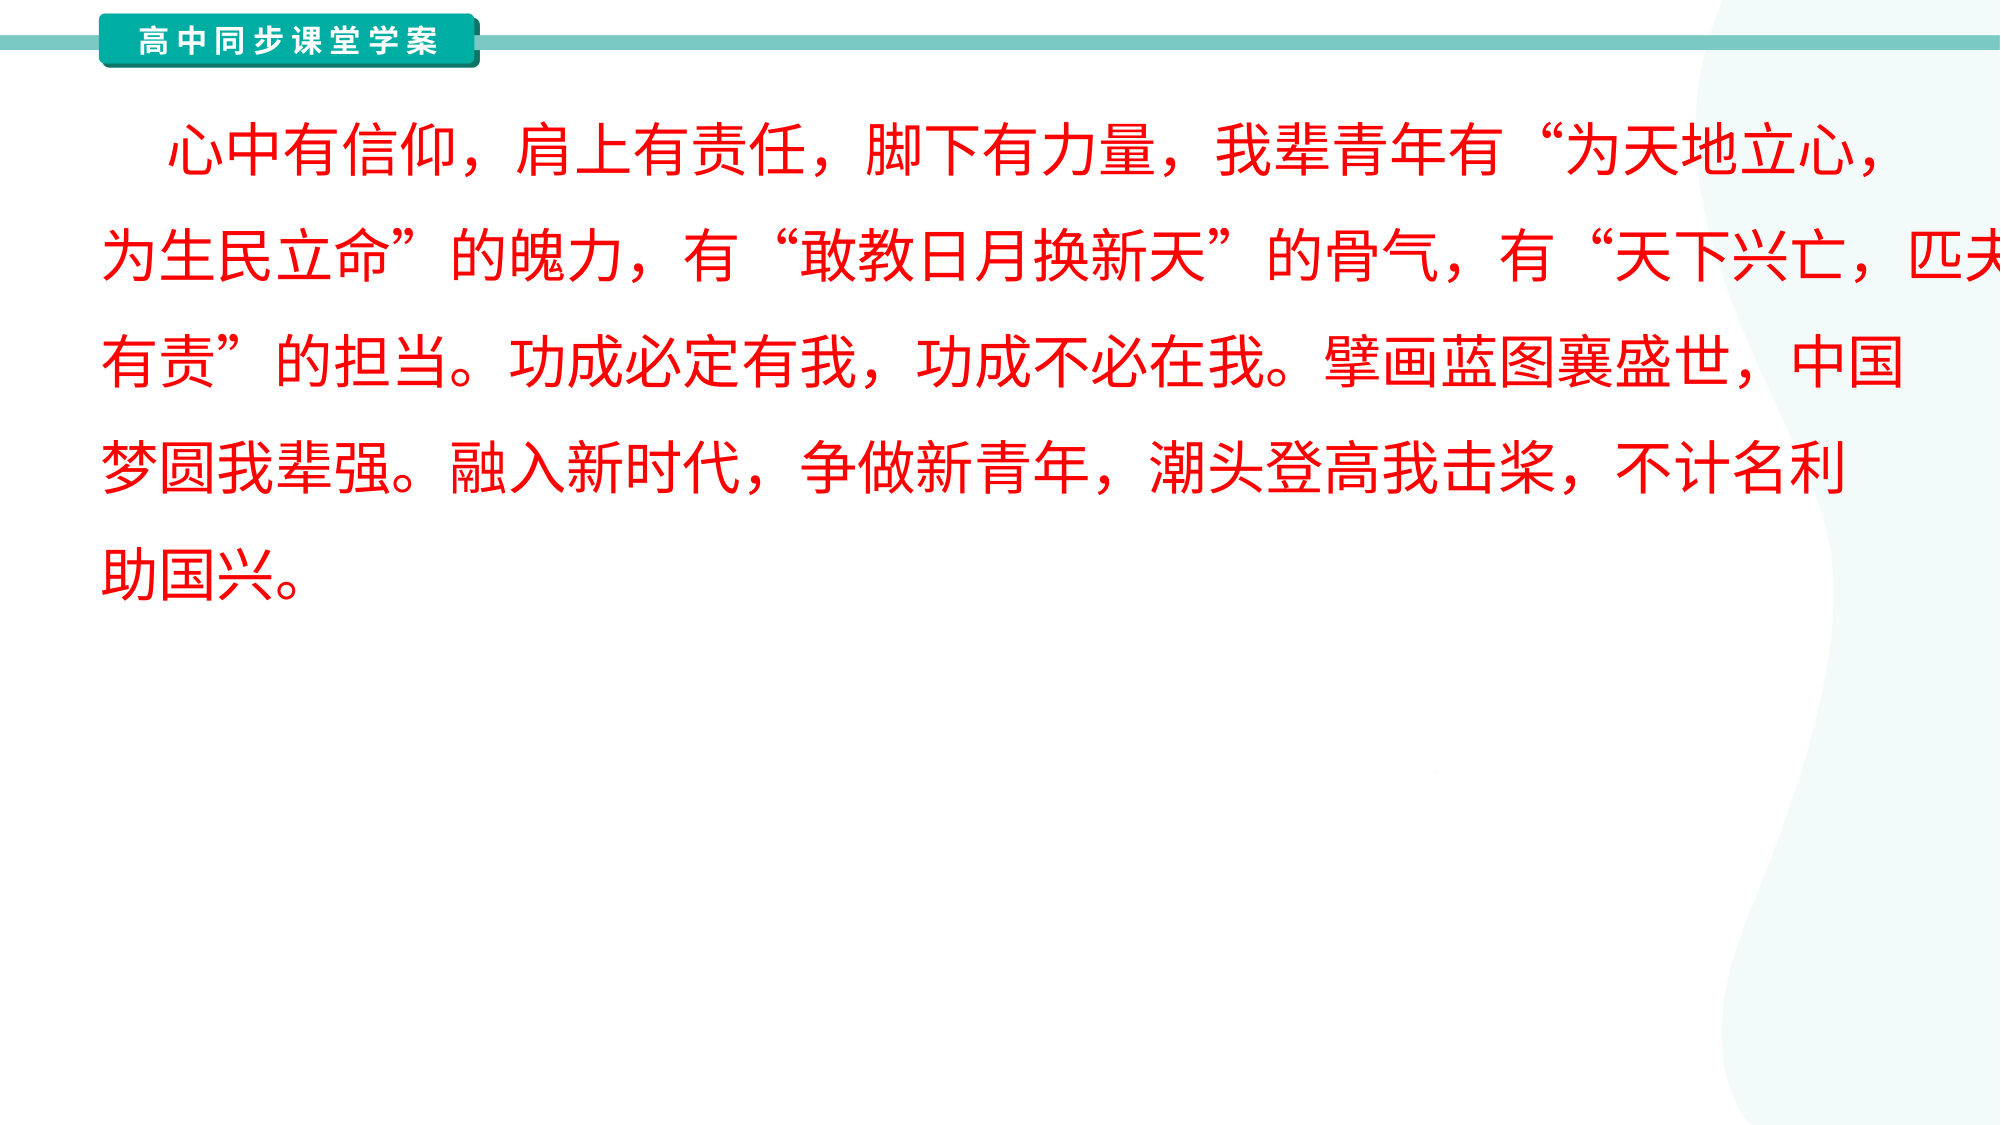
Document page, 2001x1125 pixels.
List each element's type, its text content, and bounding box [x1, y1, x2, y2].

text_box 心中有信仰，肩上有责任，脚下有力量，我辈青年有“为天地立心， 为生民立命”的魄力，有“敢教日月换新天”的骨气，有“天下兴亡，匹夫 有责”的担当。功成必定有我，功成不必在我。擘画蓝图襄盛世，中国 梦圆我辈强。融入新时代，争做新青年，潮头登高我击桨，不计名利 助国兴。 [100, 76, 1899, 608]
picture [0, 0, 2000, 1125]
